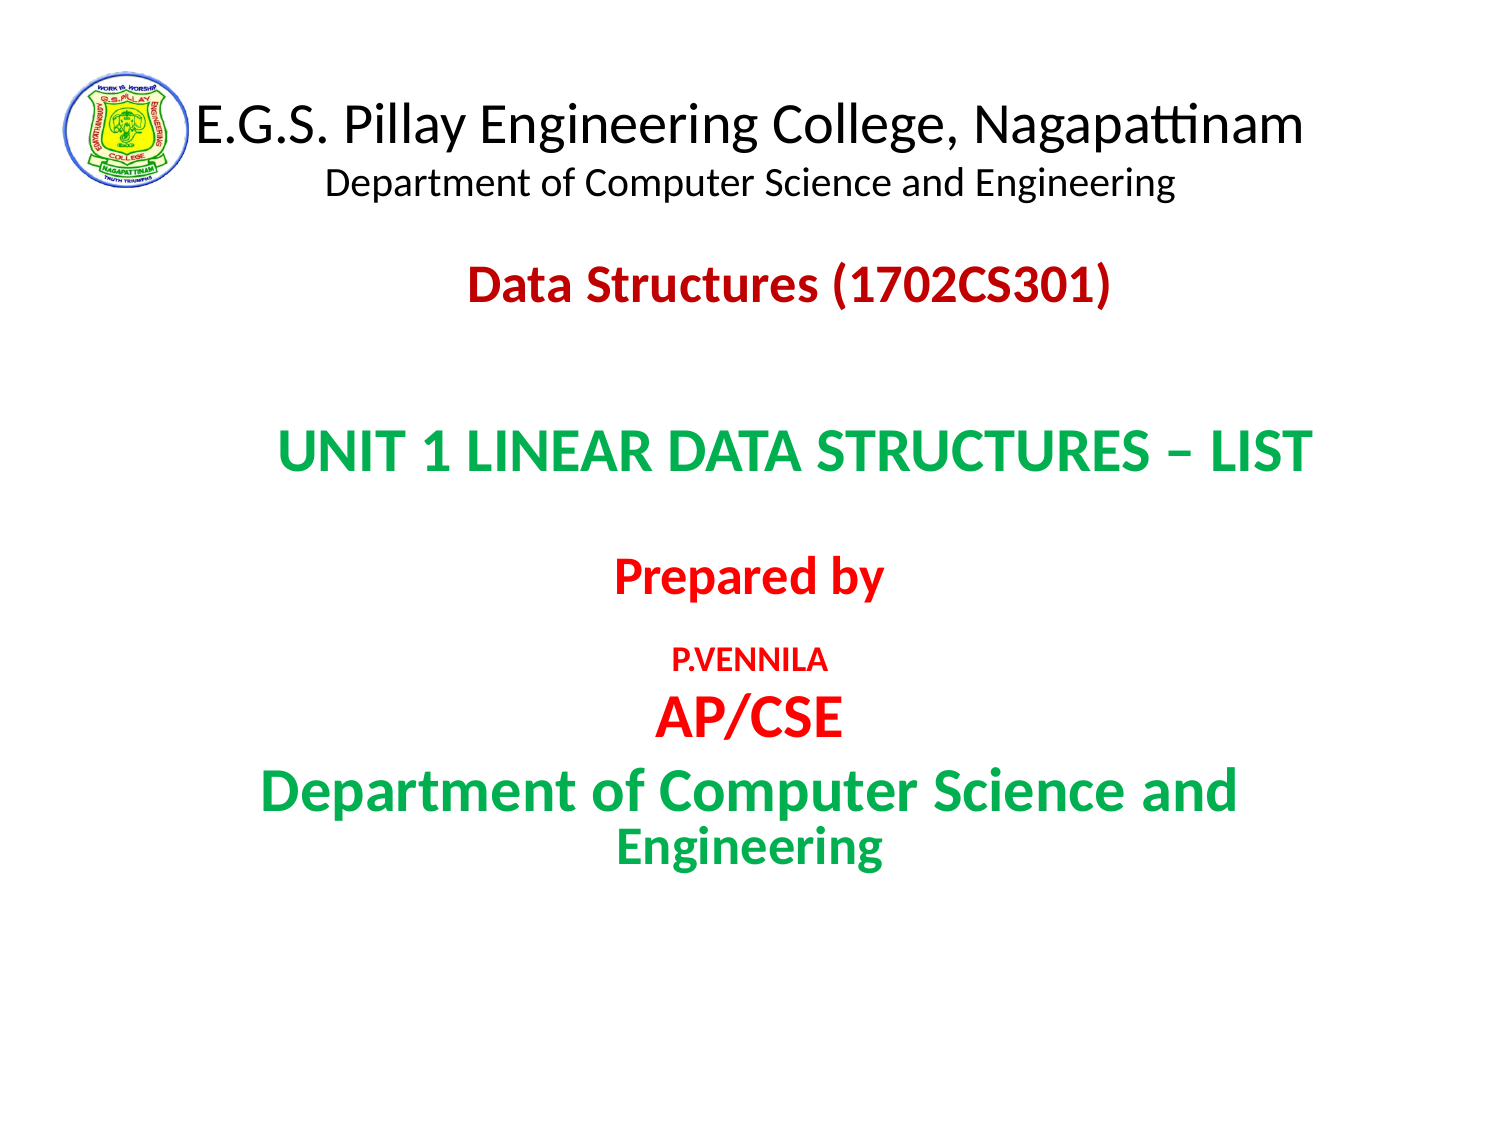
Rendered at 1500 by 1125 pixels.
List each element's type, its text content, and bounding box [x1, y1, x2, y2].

text_box UNIT 1 LINEAR DATA STRUCTURES – LIST [275, 417, 1363, 513]
text_box Prepared by P.VENNILA AP/CSE Department of Computer Science and Engineering [230, 549, 1275, 875]
picture [62, 71, 189, 189]
text_box Data Structures (1702CS301) [222, 262, 1363, 400]
text_box E.G.S. Pillay Engineering College, Nagapattinam Department of Computer Science and Engineering [194, 85, 1402, 188]
